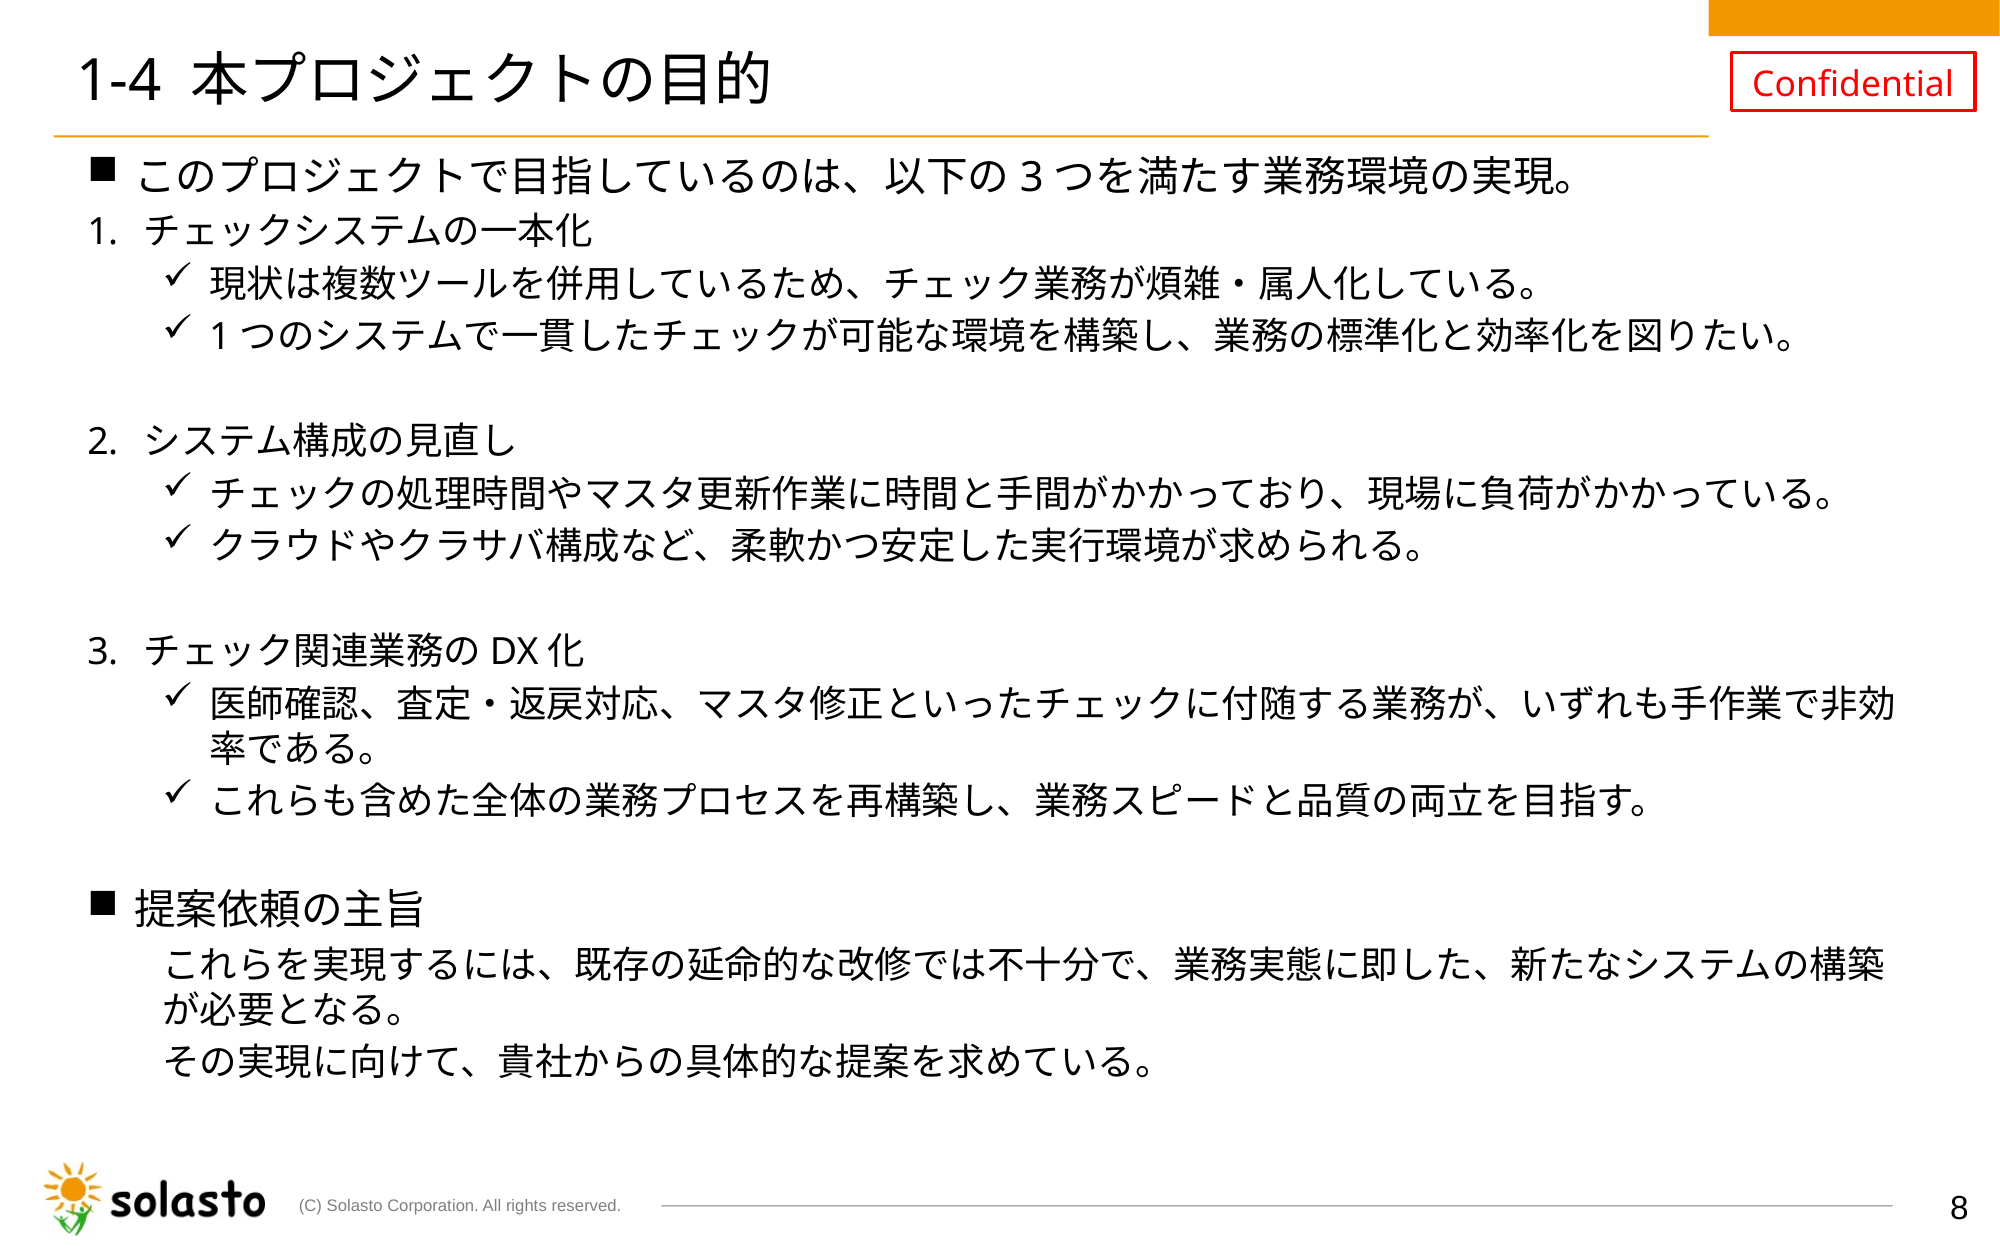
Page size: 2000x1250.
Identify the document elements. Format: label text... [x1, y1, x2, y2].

text_box このプロジェクトで目指しているのは、以下の3つを満たす業務環境の実現。 チェックシステムの一本化 現状は複数ツールを併用しているため、チェック業務が煩雑・属人化している。 1つのシステムで一貫したチェックが可能な環境を構築し、業務の標準化と効率化を図りたい。 システム構成の見直し チェックの処理時間やマスタ更新作業に時間と手間がかかっており、現場に負荷がかかっている。 クラウドやクラサバ構成など、柔軟かつ安定した実行環境が求められる。 チェック関連業務のDX化 医師確認、査定・返戻対応、マスタ修正といったチェックに付随する業務が、いずれも手作業で非効率である。 これらも含めた全体の業務プロセスを再構築し、業務スピードと品質の両立を目指す。 提案依頼の主旨 これらを実現するには、既存の延命的な改修では不十分で、業務実態に即した、新たなシステムの構築が必要となる。 その実現に向けて、貴社からの具体的な提案を求めている。 [72, 142, 1928, 1177]
title 1-4 本プロジェクトの目的 [61, 0, 1709, 189]
picture [43, 1161, 265, 1238]
